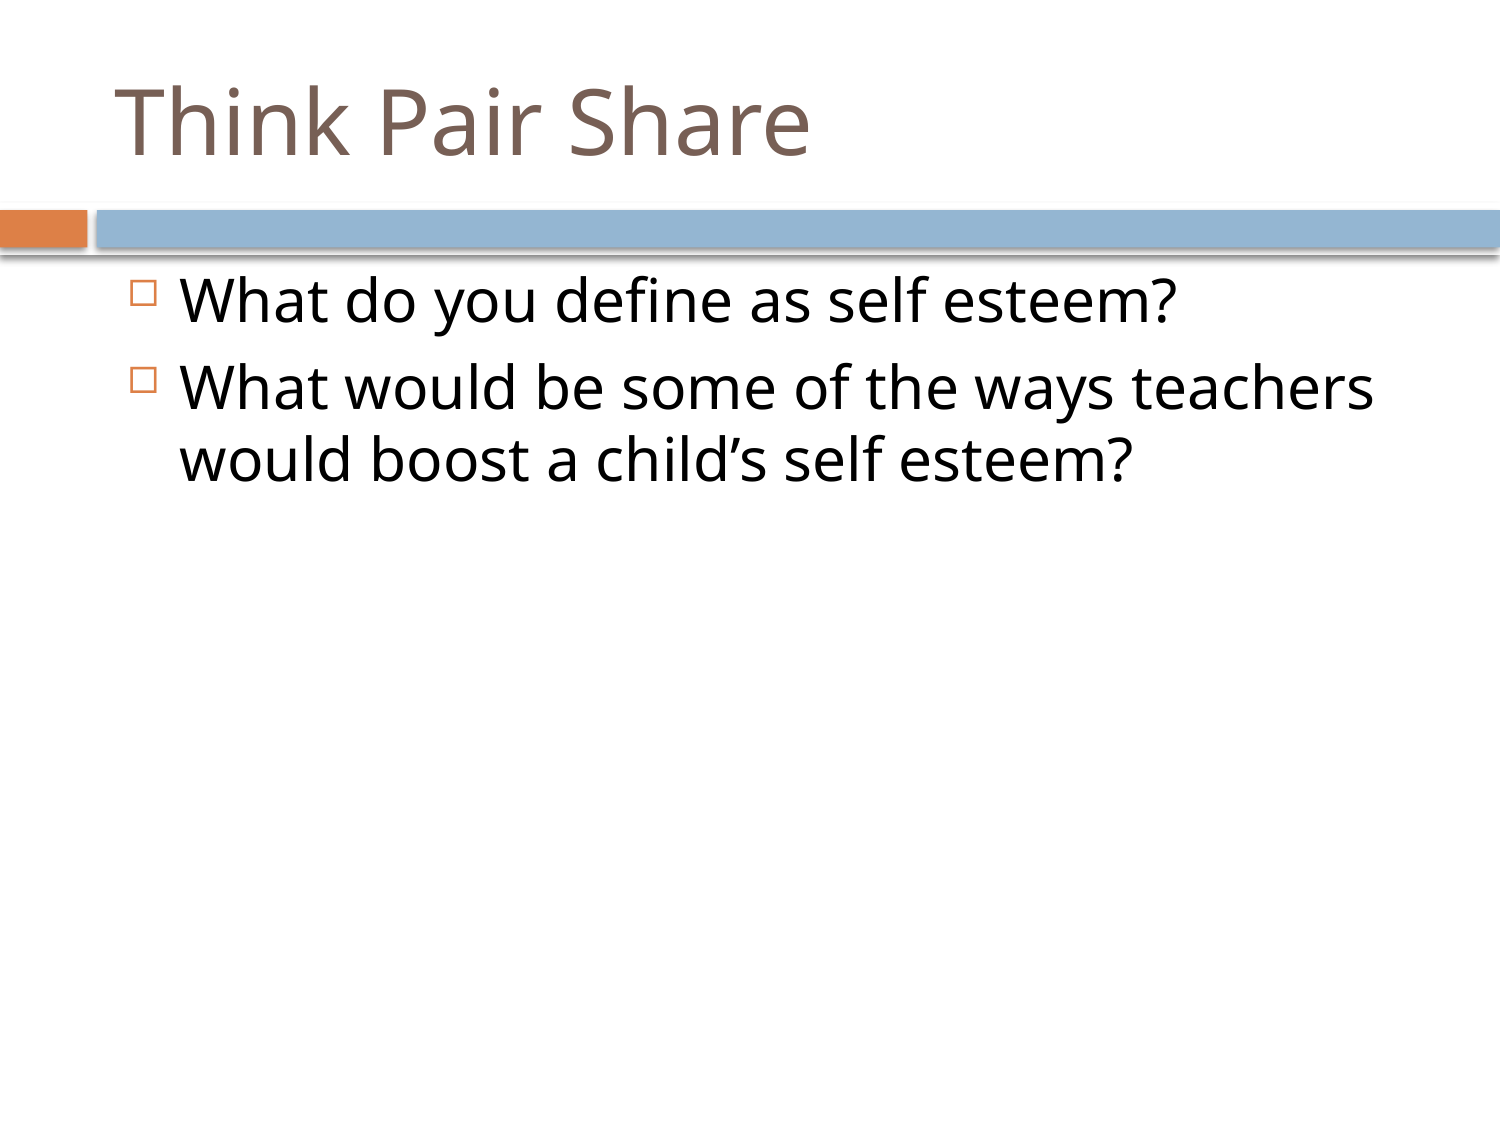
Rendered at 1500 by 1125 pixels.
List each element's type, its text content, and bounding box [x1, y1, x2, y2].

title Think Pair Share [99, 37, 1438, 200]
list What do you define as self esteem? What would be some of the ways teachers would boost a child’s self esteem? [112, 254, 1447, 1000]
